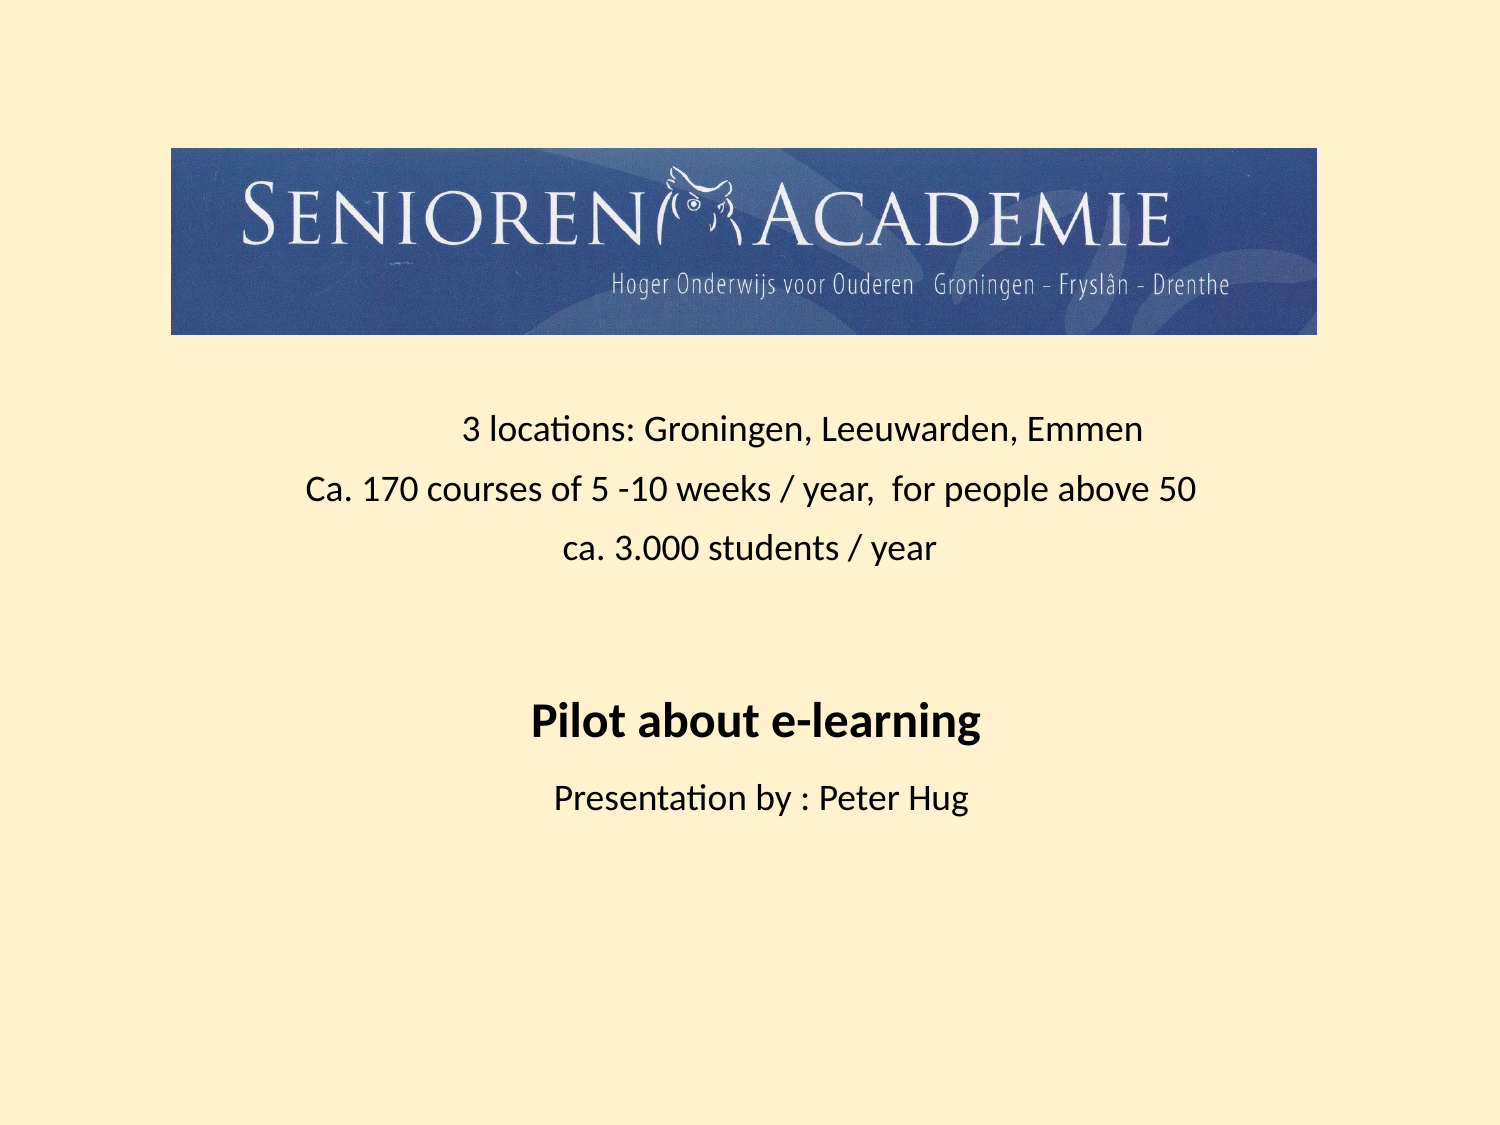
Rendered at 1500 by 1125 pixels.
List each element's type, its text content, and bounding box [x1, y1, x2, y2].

picture [170, 148, 1318, 335]
text_box Pilot about e-learning Presentation by : Peter Hug [360, 680, 1164, 826]
text_box Ca. 170 courses of 5 -10 weeks / year, for people above 50 [289, 456, 1223, 516]
text_box 3 locations: Groningen, Leeuwarden, Emmen [360, 397, 1247, 457]
text_box ca. 3.000 students / year [442, 516, 1058, 575]
